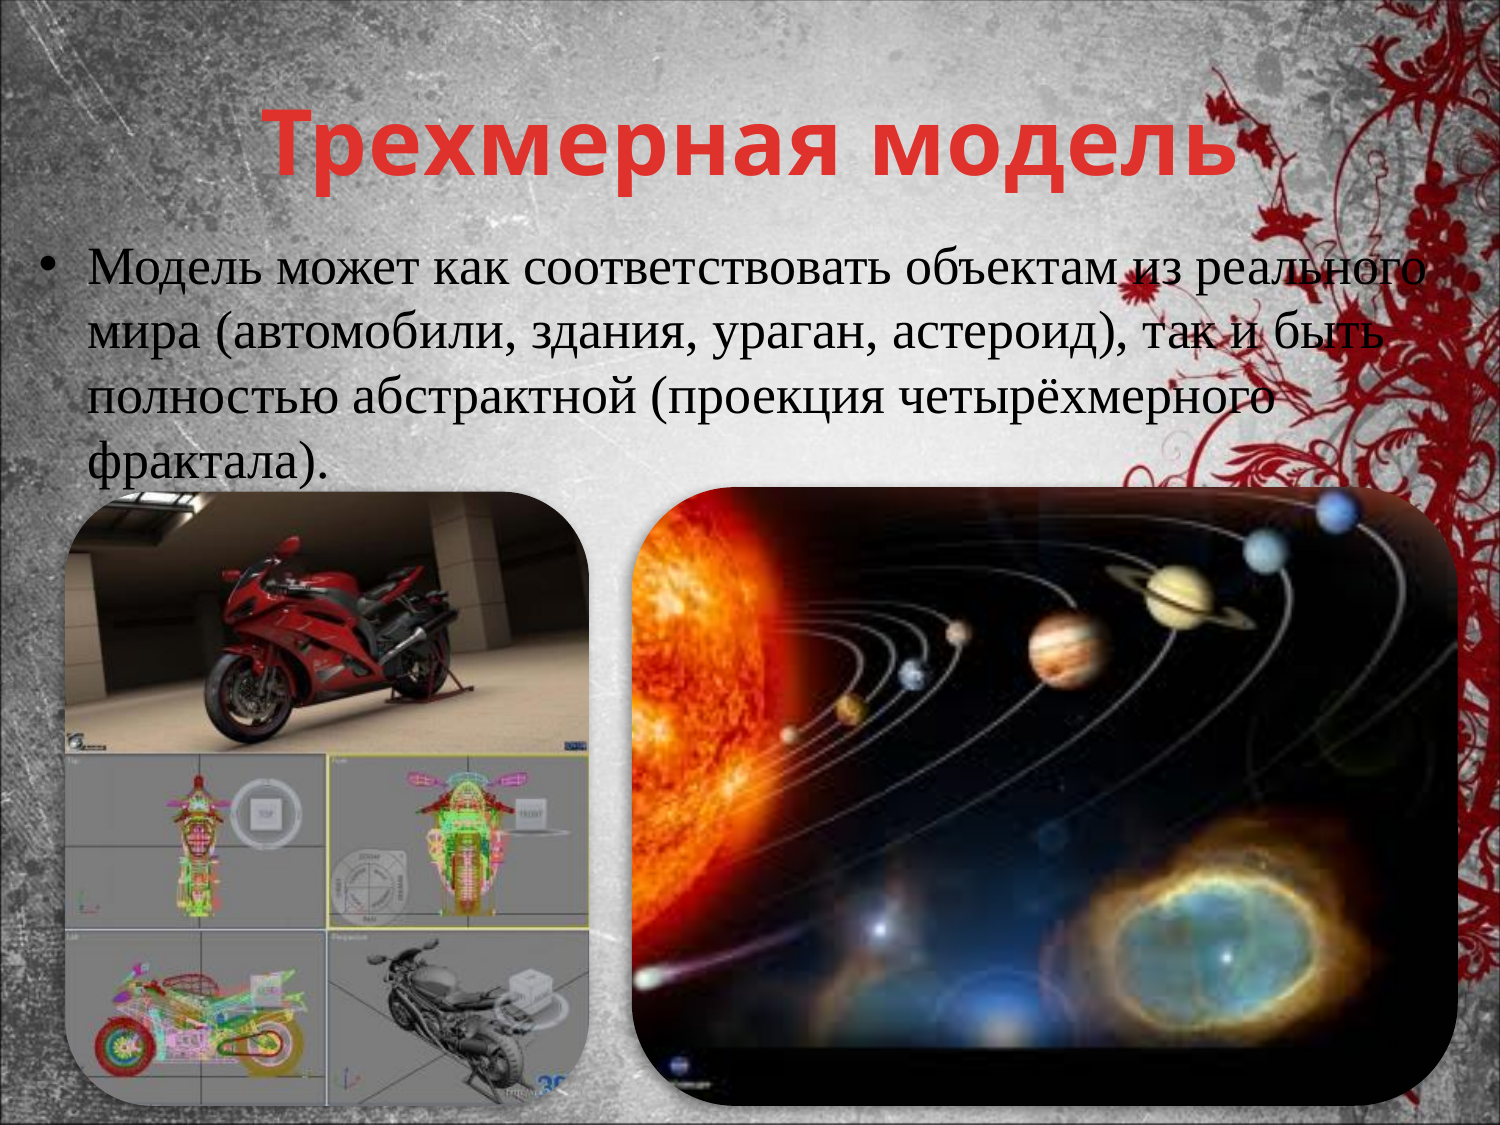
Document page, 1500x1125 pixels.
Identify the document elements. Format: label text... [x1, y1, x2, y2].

title Трехмерная модель [75, 45, 1425, 222]
list Модель может как соответствовать объектам из реального мира (автомобили, здания, ураган, астероид), так и быть полностью абстрактной (проекция четырёхмерного фрактала). [23, 222, 1458, 504]
picture [0, 0, 1500, 1125]
